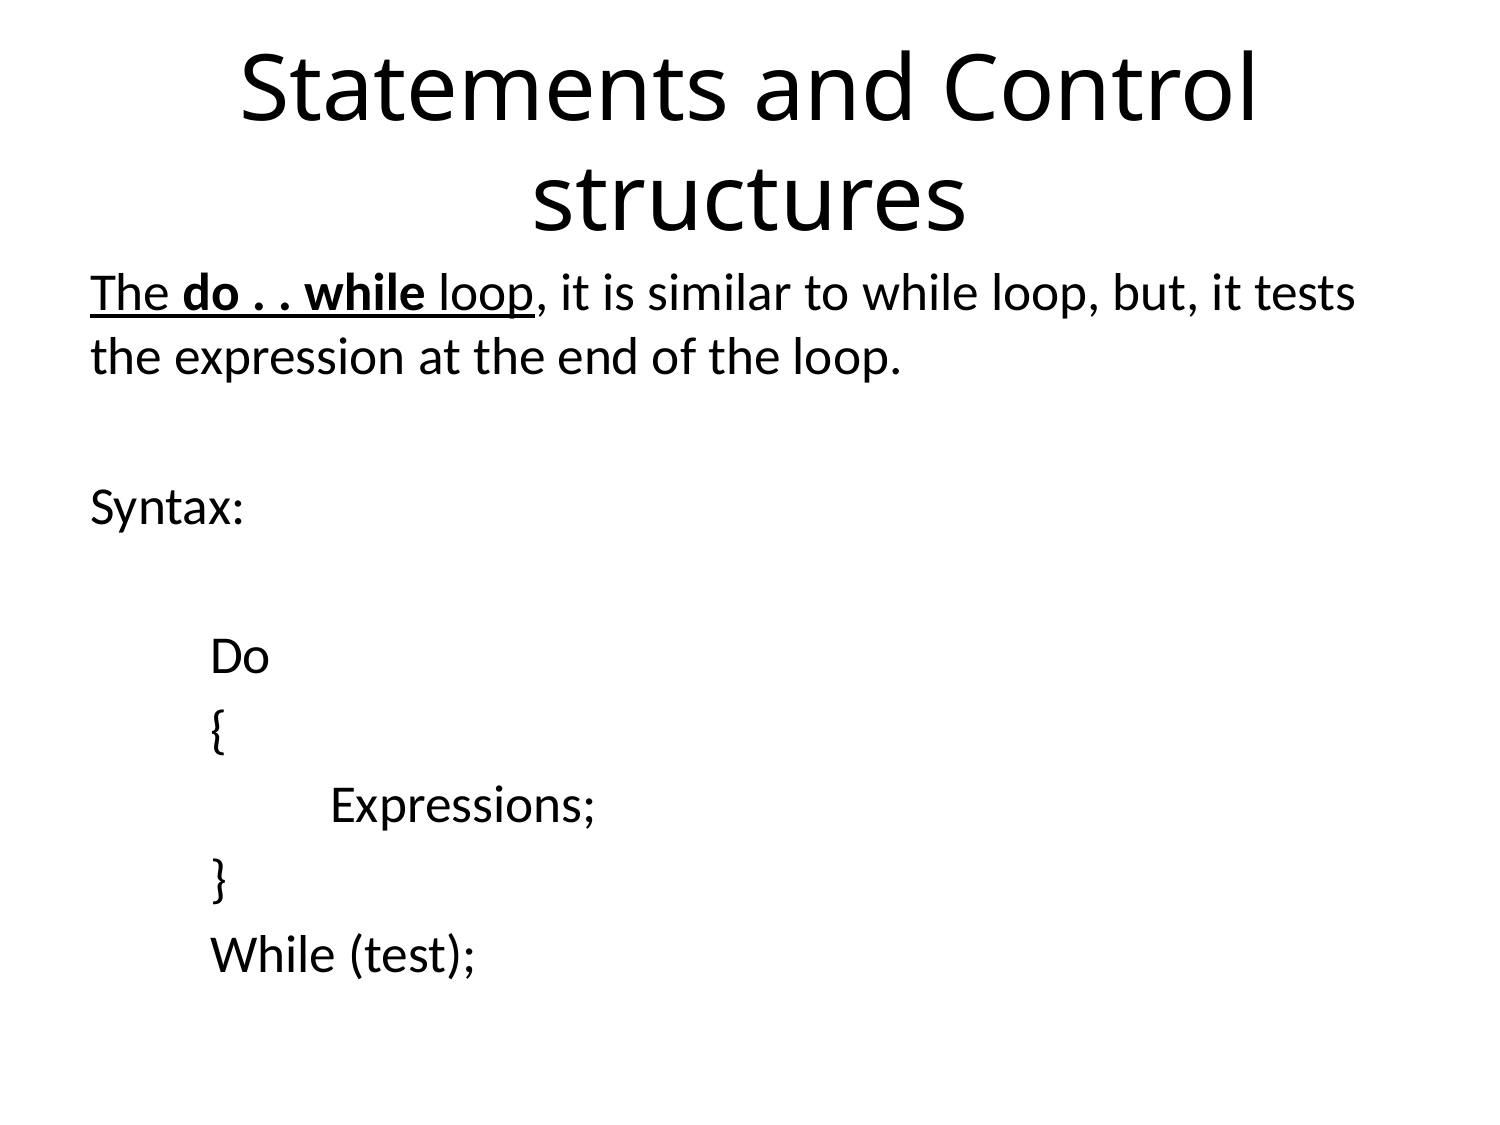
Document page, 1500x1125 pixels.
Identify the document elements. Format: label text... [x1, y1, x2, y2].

title Statements and Control structures [75, 45, 1425, 233]
list The do . . while loop, it is similar to while loop, but, it tests the expression at the end of the loop. Syntax: Do { Expressions; } While (test); [75, 249, 1425, 993]
